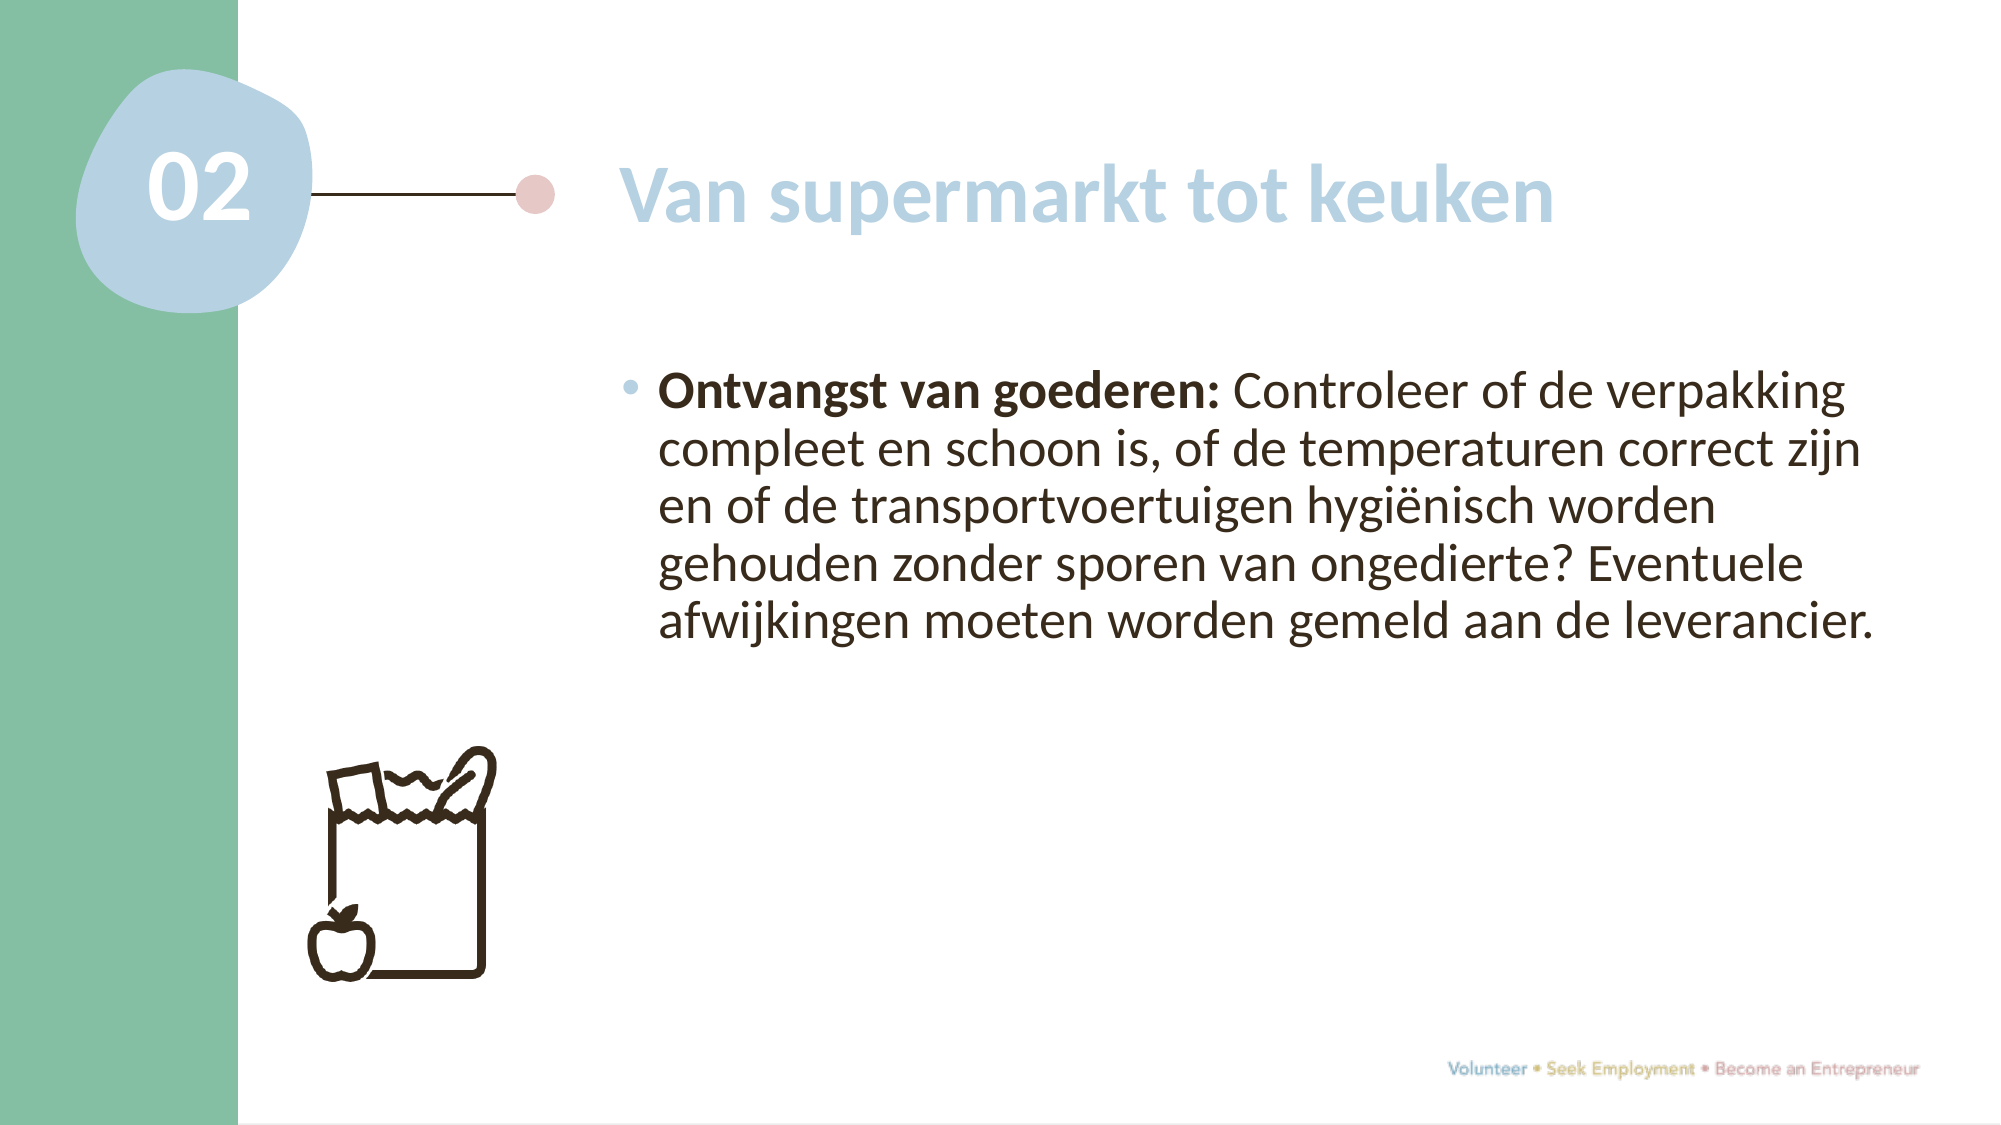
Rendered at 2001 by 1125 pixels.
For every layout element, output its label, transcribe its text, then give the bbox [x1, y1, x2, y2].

picture [263, 720, 550, 1007]
text_box [0, 0, 239, 1125]
text_box Ontvangst van goederen: Controleer of de verpakking compleet en schoon is, of de temperaturen correct zijn en of de transportvoertuigen hygiënisch worden gehouden zonder sporen van ongedierte? Eventuele afwijkingen moeten worden gemeld aan de leverancier. [606, 354, 1908, 868]
text_box [514, 173, 556, 216]
picture [1418, 1046, 1971, 1103]
text_box Van supermarkt tot keuken [604, 147, 1865, 255]
text_box 02 [73, 123, 328, 264]
text_box [107, 69, 302, 123]
text_box [87, 264, 287, 314]
